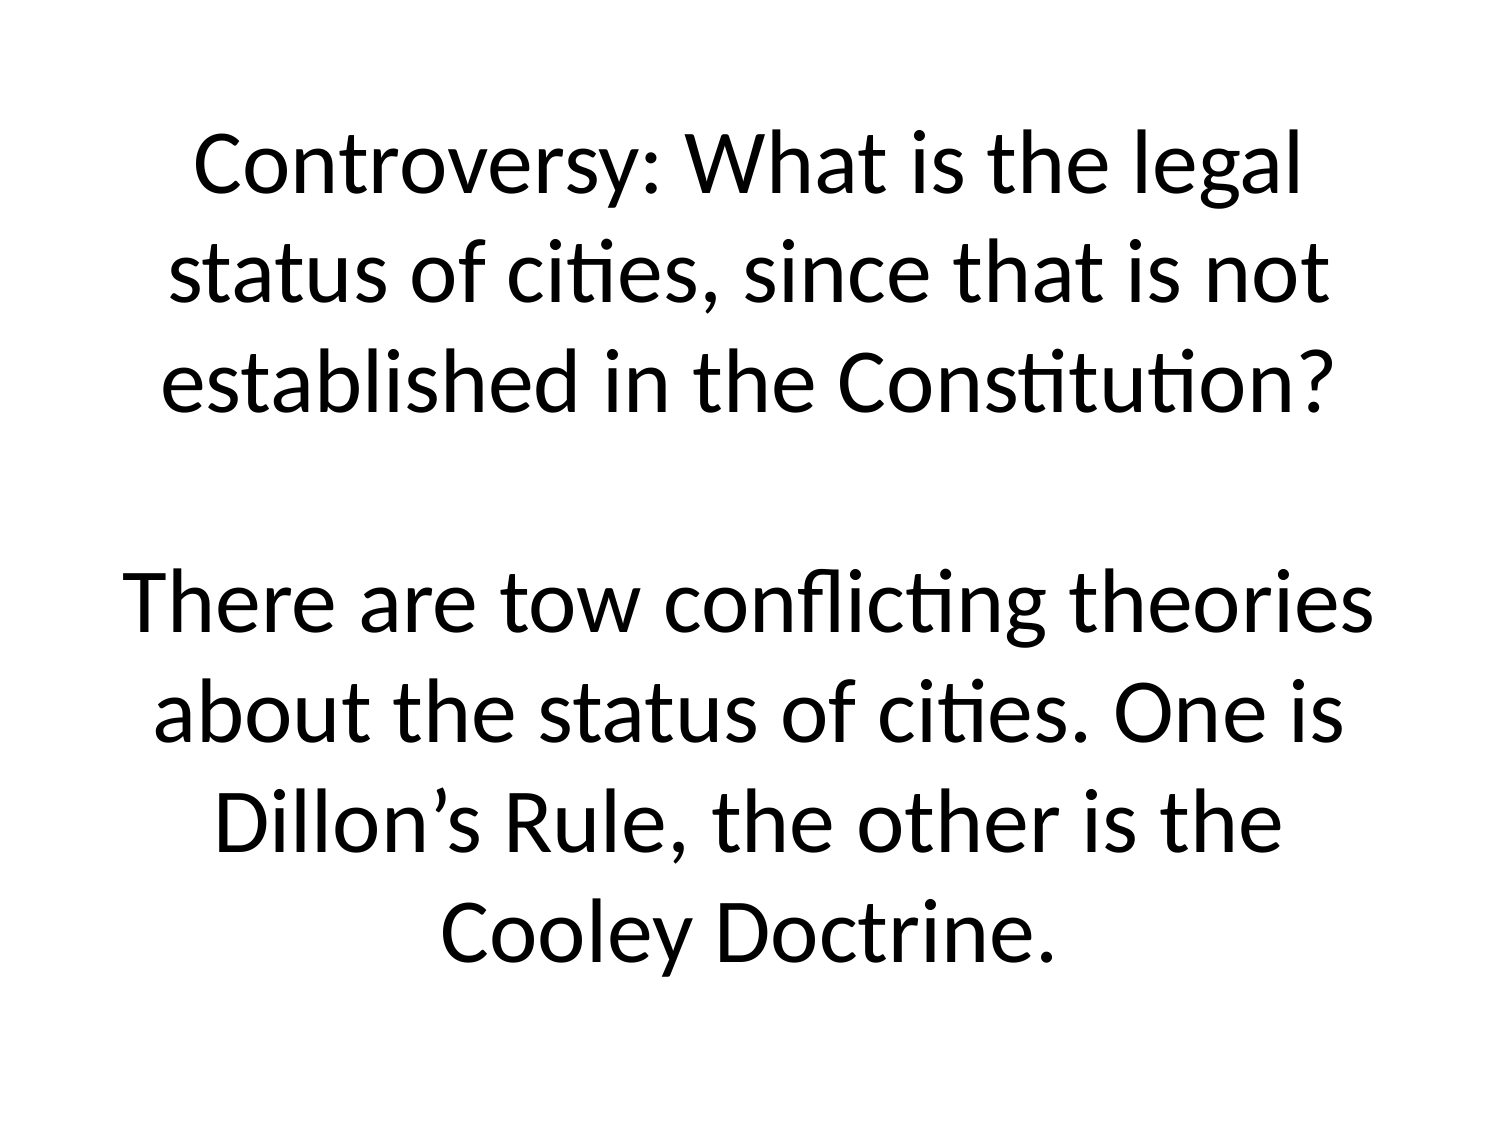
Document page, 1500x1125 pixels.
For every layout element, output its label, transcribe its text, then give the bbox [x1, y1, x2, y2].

title Controversy: What is the legal status of cities, since that is not established in the Constitution? There are tow conflicting theories about the status of cities. One is Dillon’s Rule, the other is the Cooley Doctrine. [74, 44, 1426, 1038]
